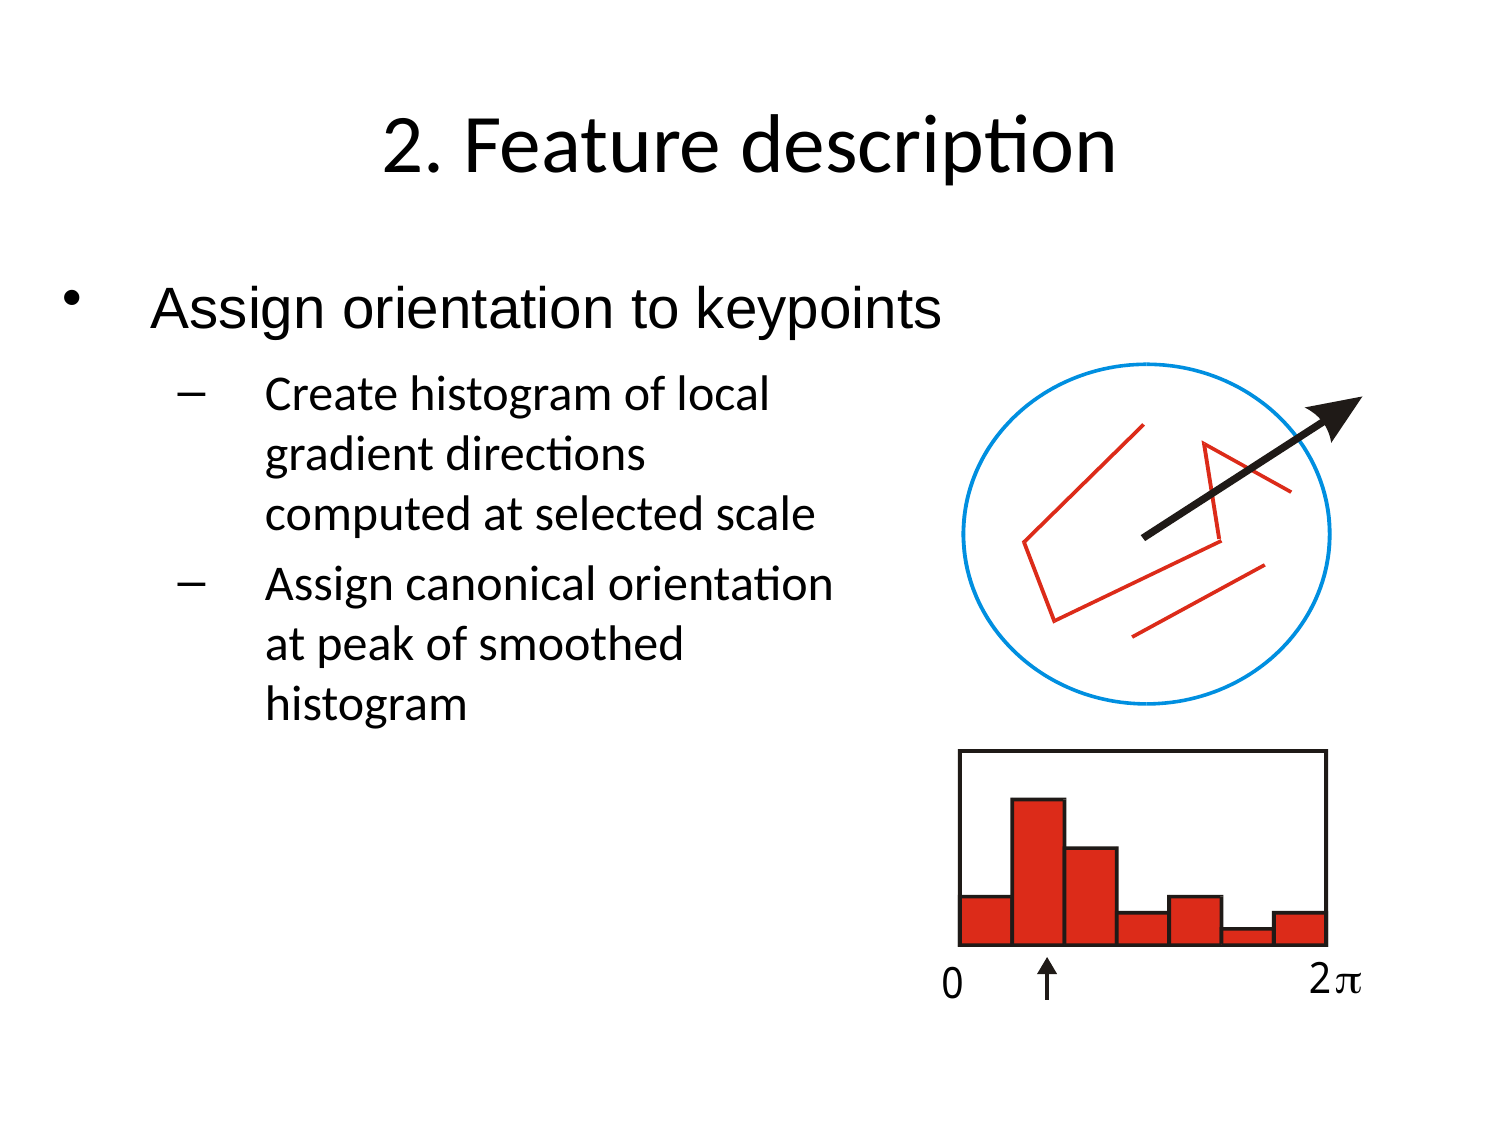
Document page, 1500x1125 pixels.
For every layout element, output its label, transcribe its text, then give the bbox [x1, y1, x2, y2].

text_box Assign orientation to keypoints [47, 262, 1033, 348]
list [940, 362, 1363, 1001]
title 2. Feature description [75, 45, 1425, 233]
list Create histogram of local gradient directions computed at selected scale Assign canonical orientation at peak of smoothed histogram [87, 348, 863, 1025]
